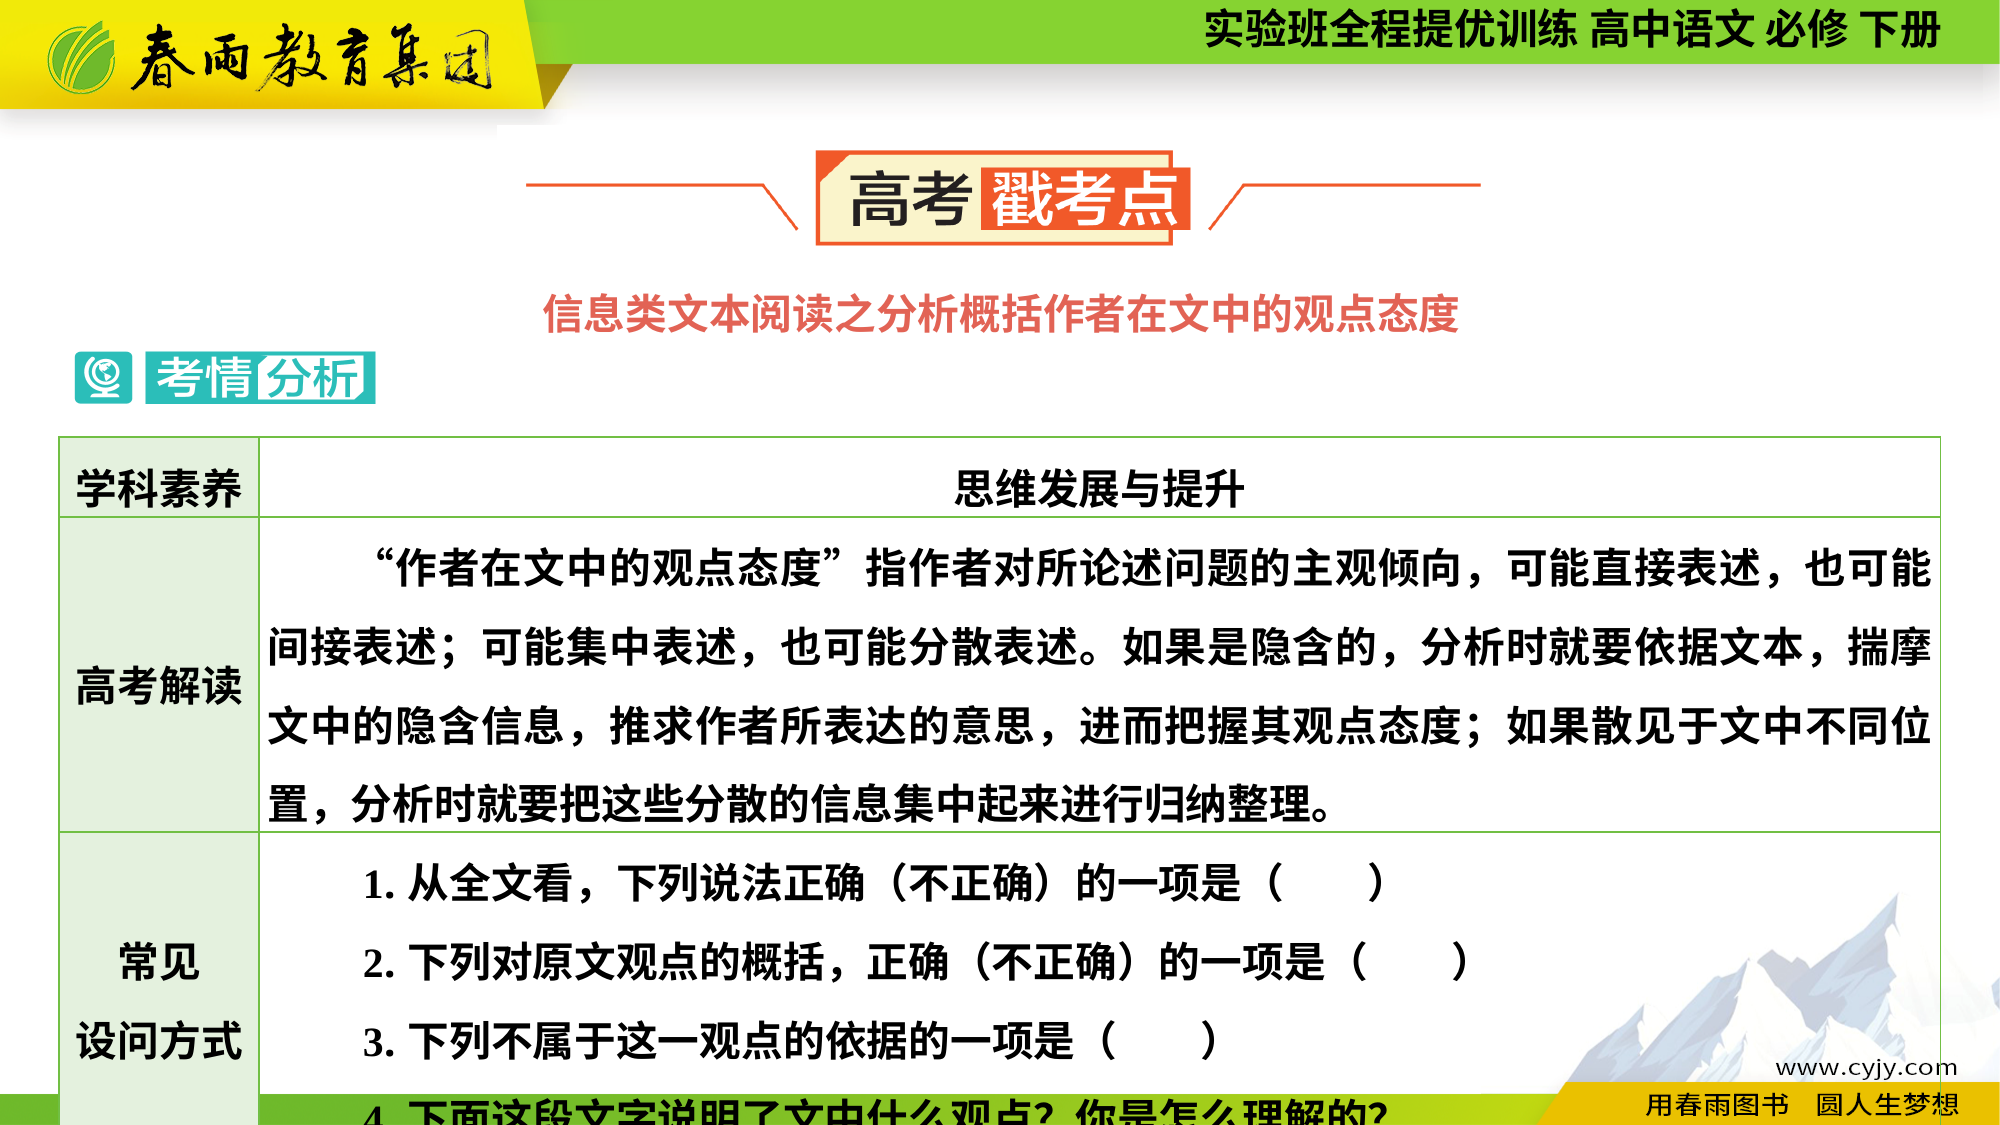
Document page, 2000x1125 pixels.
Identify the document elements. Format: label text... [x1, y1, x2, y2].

table_header 学科素养 [60, 438, 258, 516]
table_header 思维发展与提升 [260, 438, 1940, 516]
table_cell “作者在文中的观点态度”指作者对所论述问题的主观倾向，可能直接表述，也可能间接表述；可能集中表述，也可能分散表述。如果是隐含的，分析时就要依据文本，揣摩文中的隐含信息，推求作者所表达的意思，进而把握其观点态度；如果散见于文中不同位置，分析时就要把这些分散的信息集中起来进行归纳整理。 [260, 518, 1940, 831]
table_cell 高考解读 [60, 518, 258, 831]
table_cell 常见 设问方式 [60, 833, 258, 1125]
table_cell 1.从全文看，下列说法正确（不正确）的一项是（ ） 2.下列对原文观点的概括，正确（不正确）的一项是（ ） 3.下列不属于这一观点的依据的一项是（ ） 4.下面这段文字说明了文中什么观点？你是怎么理解的？ [260, 833, 1940, 1125]
list 信息类文本阅读之分析概括作者在文中的观点态度 [59, 255, 1944, 337]
picture [0, 0, 2000, 1125]
